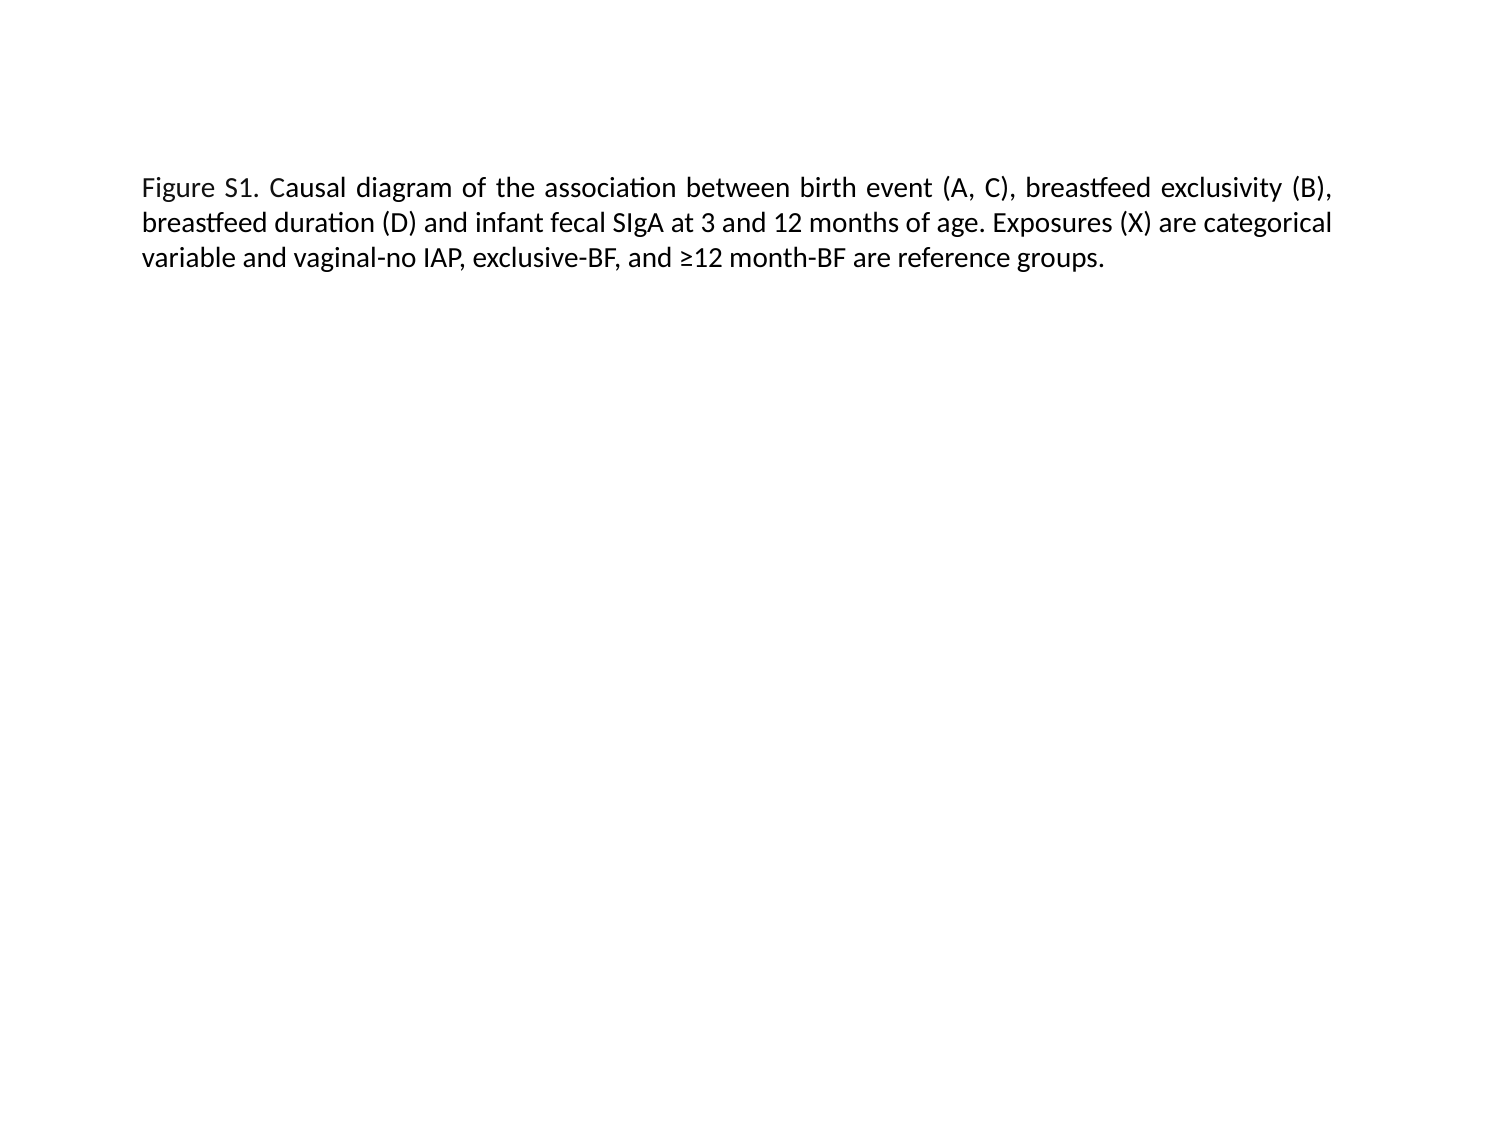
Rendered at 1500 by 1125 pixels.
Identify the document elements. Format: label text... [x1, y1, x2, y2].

text_box Figure S1. Causal diagram of the association between birth event (A, C), breastfeed exclusivity (B), breastfeed duration (D) and infant fecal SIgA at 3 and 12 months of age. Exposures (X) are categorical variable and vaginal-no IAP, exclusive-BF, and ≥12 month-BF are reference groups. [127, 161, 1349, 282]
